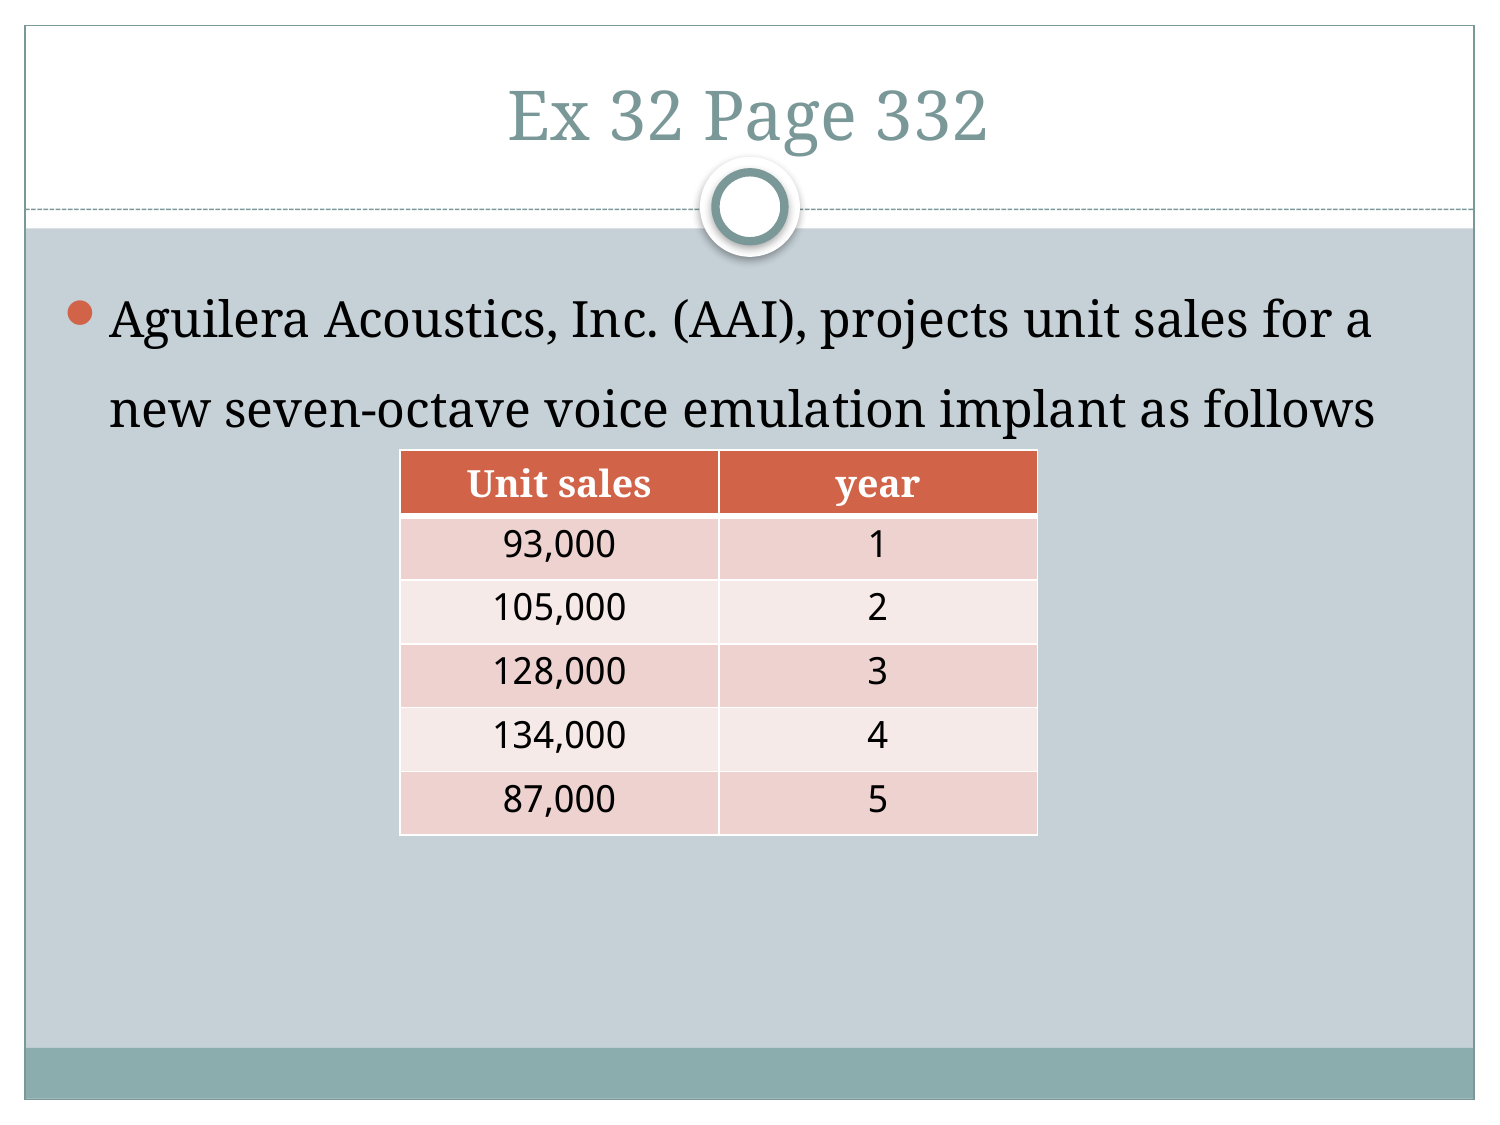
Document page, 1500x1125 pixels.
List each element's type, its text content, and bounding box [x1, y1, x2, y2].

table_cell 87,000 [401, 772, 718, 834]
table_cell 4 [720, 708, 1037, 771]
table_cell 134,000 [401, 708, 718, 771]
table_cell 3 [720, 645, 1037, 707]
title Ex 32 Page 332 [49, 37, 1450, 162]
list Aguilera Acoustics, Inc. (AAI), projects unit sales for a new seven-octave voice emulation implant as follows [49, 250, 1445, 1001]
table_cell 5 [720, 772, 1037, 834]
table_cell 2 [720, 581, 1037, 643]
table_cell 128,000 [401, 645, 718, 707]
table_header Unit sales [401, 451, 718, 513]
table_cell 1 [720, 519, 1037, 579]
table_cell 93,000 [401, 519, 718, 579]
table_cell 105,000 [401, 581, 718, 643]
table_header year [720, 451, 1037, 513]
